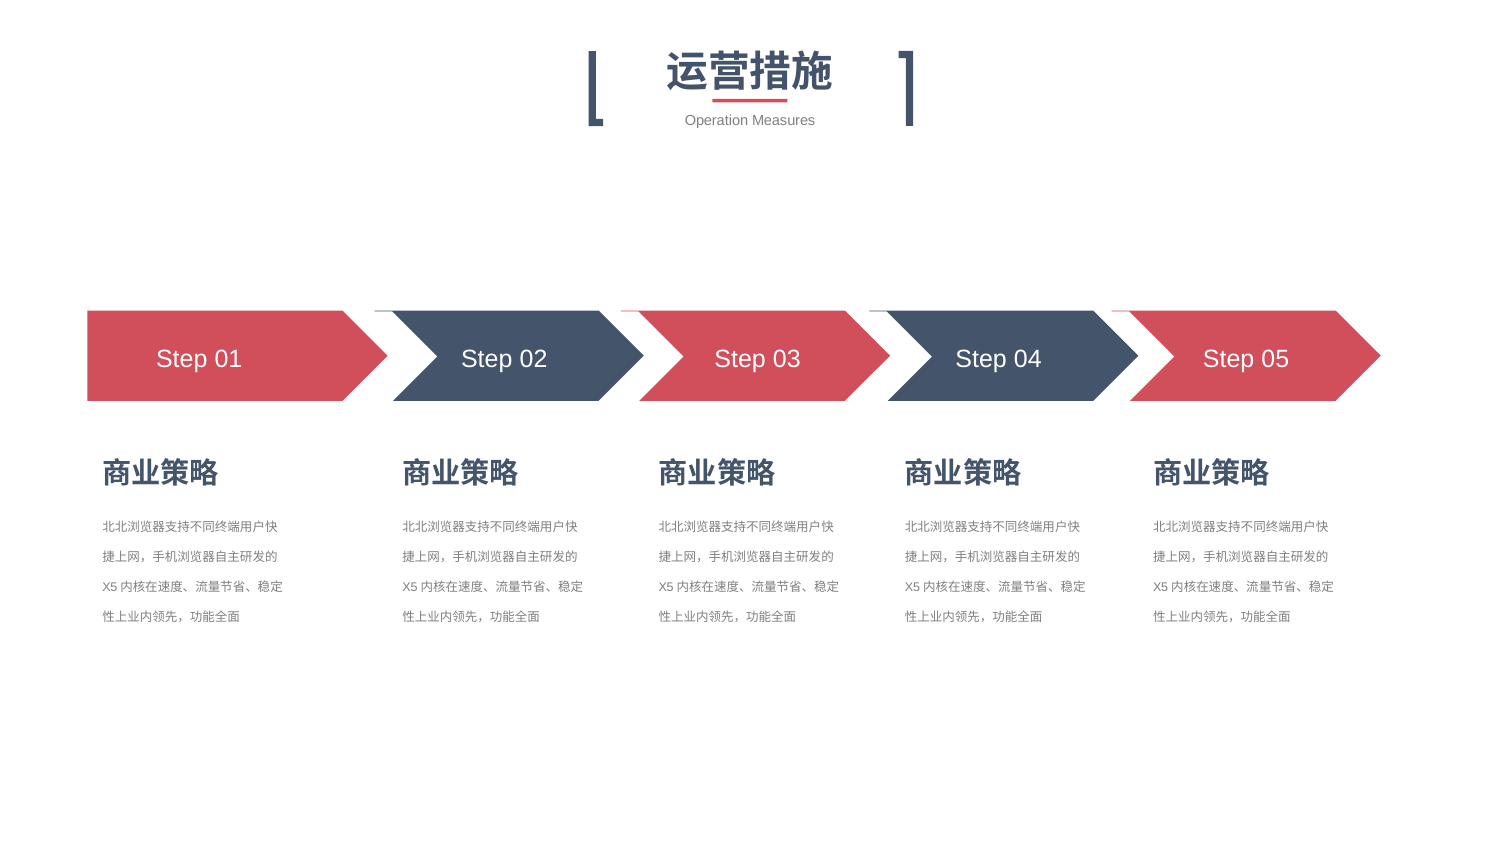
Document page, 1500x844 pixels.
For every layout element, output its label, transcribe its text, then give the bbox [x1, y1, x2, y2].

text_box Step 05 [1188, 334, 1340, 380]
text_box 北北浏览器支持不同终端用户快捷上网，手机浏览器自主研发的X5内核在速度、流量节省、稳定性上业内领先，功能全面 [643, 496, 858, 632]
text_box Operation Measures [575, 94, 925, 136]
text_box 北北浏览器支持不同终端用户快捷上网，手机浏览器自主研发的X5内核在速度、流量节省、稳定性上业内领先，功能全面 [387, 496, 602, 632]
text_box [618, 308, 893, 403]
text_box 商业策略 [87, 447, 321, 497]
text_box 北北浏览器支持不同终端用户快捷上网，手机浏览器自主研发的X5内核在速度、流量节省、稳定性上业内领先，功能全面 [87, 496, 302, 632]
text_box 商业策略 [890, 447, 1123, 497]
text_box 北北浏览器支持不同终端用户快捷上网，手机浏览器自主研发的X5内核在速度、流量节省、稳定性上业内领先，功能全面 [1138, 496, 1353, 632]
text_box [588, 50, 914, 127]
text_box 运营措施 [575, 37, 925, 94]
text_box Step 04 [940, 334, 1094, 380]
text_box 商业策略 [643, 447, 877, 497]
text_box [85, 308, 390, 403]
text_box [867, 308, 1141, 403]
text_box 北北浏览器支持不同终端用户快捷上网，手机浏览器自主研发的X5内核在速度、流量节省、稳定性上业内领先，功能全面 [890, 496, 1104, 632]
text_box 商业策略 [387, 447, 621, 497]
text_box Step 01 [141, 334, 282, 380]
text_box Step 02 [446, 334, 602, 380]
text_box [1109, 308, 1383, 403]
text_box [372, 308, 646, 403]
text_box Step 03 [699, 334, 855, 380]
text_box 商业策略 [1138, 447, 1371, 497]
